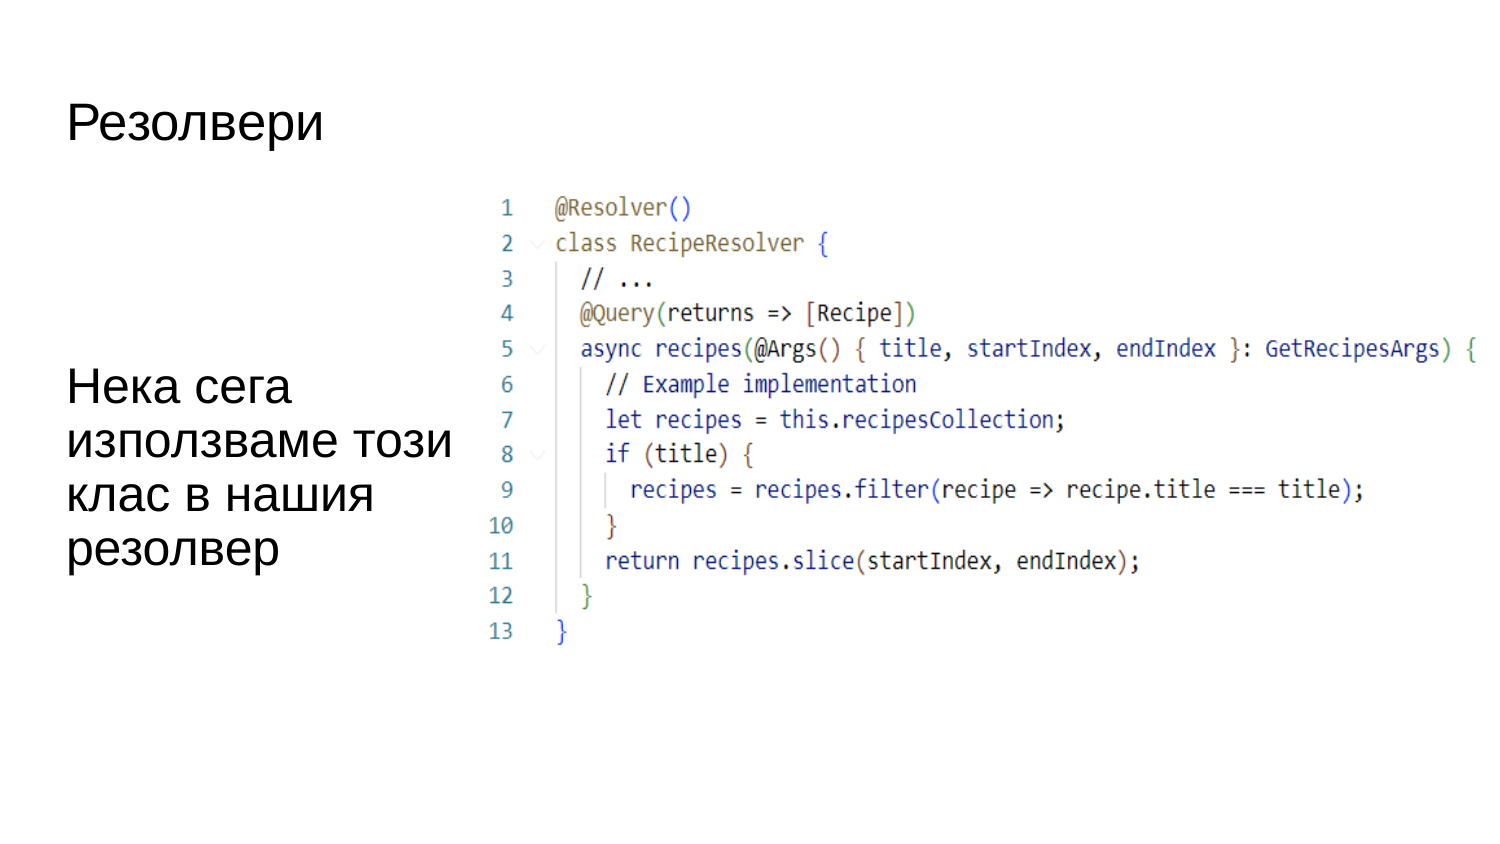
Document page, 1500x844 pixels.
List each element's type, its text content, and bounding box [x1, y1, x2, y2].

list Нека сега използваме този клас в нашия резолвер [51, 345, 469, 614]
title Резолвери [51, 72, 419, 167]
picture [474, 189, 1493, 655]
